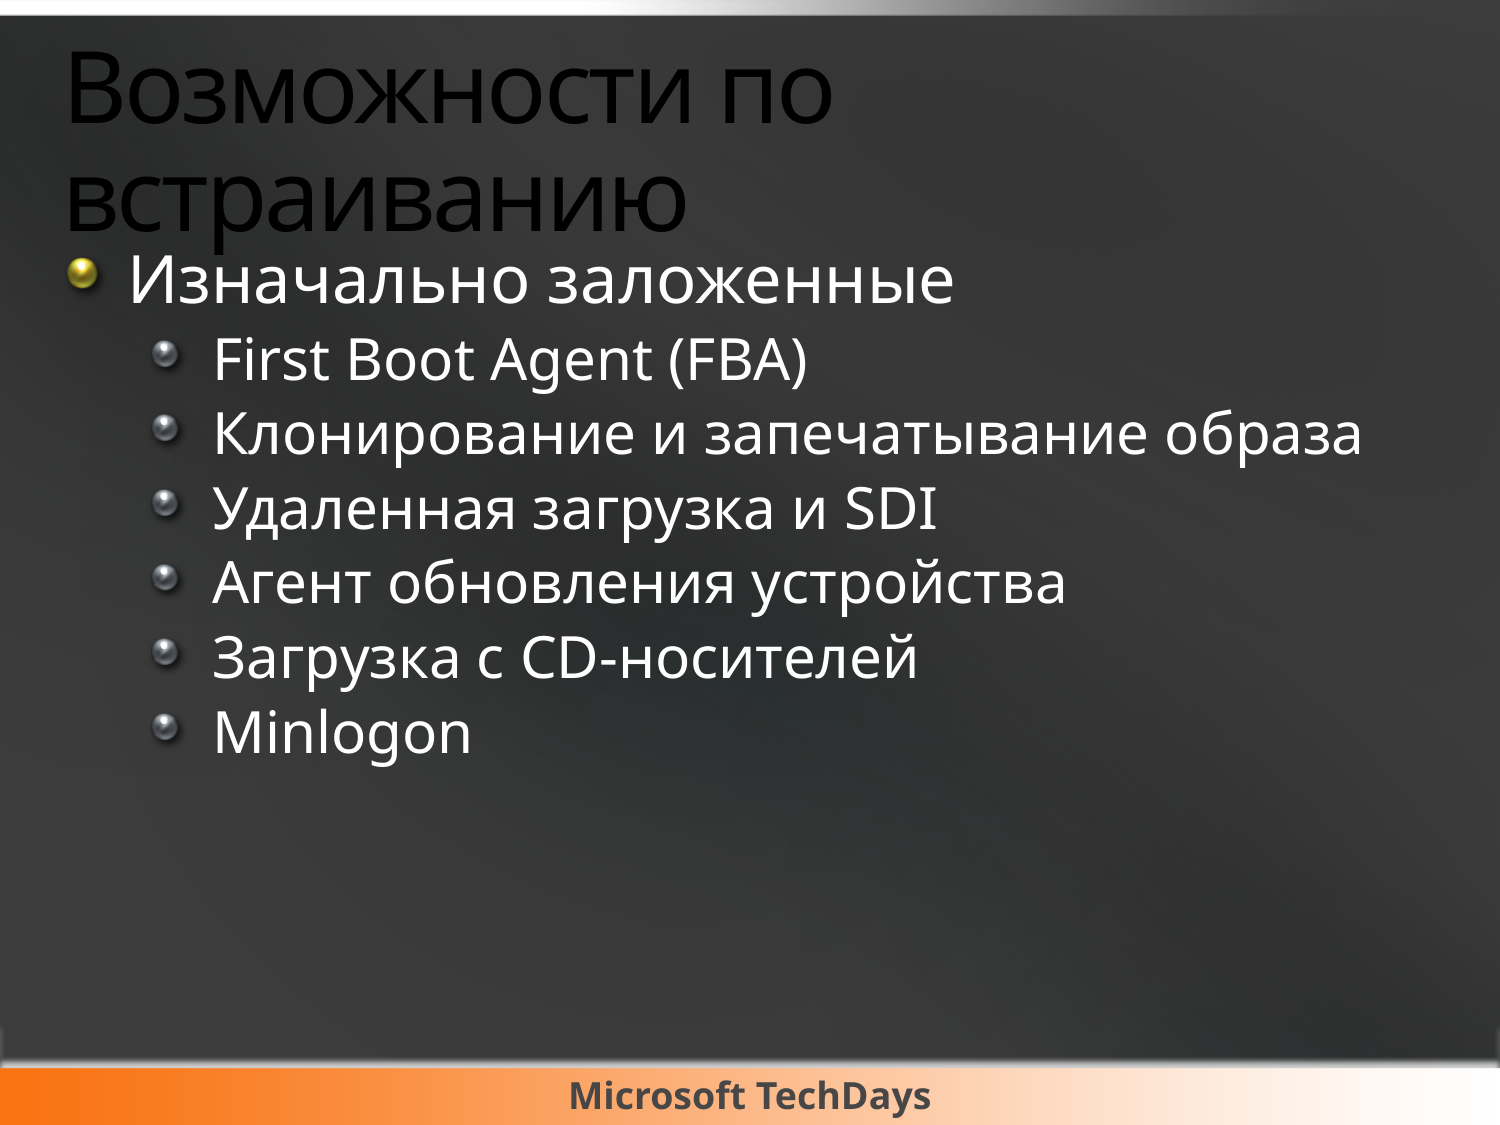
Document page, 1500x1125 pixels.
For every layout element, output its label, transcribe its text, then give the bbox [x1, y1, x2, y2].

picture [0, 0, 1500, 1125]
list Изначально заложенные First Boot Agent (FBA) Клонирование и запечатывание образа Удаленная загрузка и SDI Агент обновления устройства Загрузка с CD-носителей Minlogon [62, 246, 1438, 786]
title Возможности по встраиванию [62, 37, 1438, 147]
